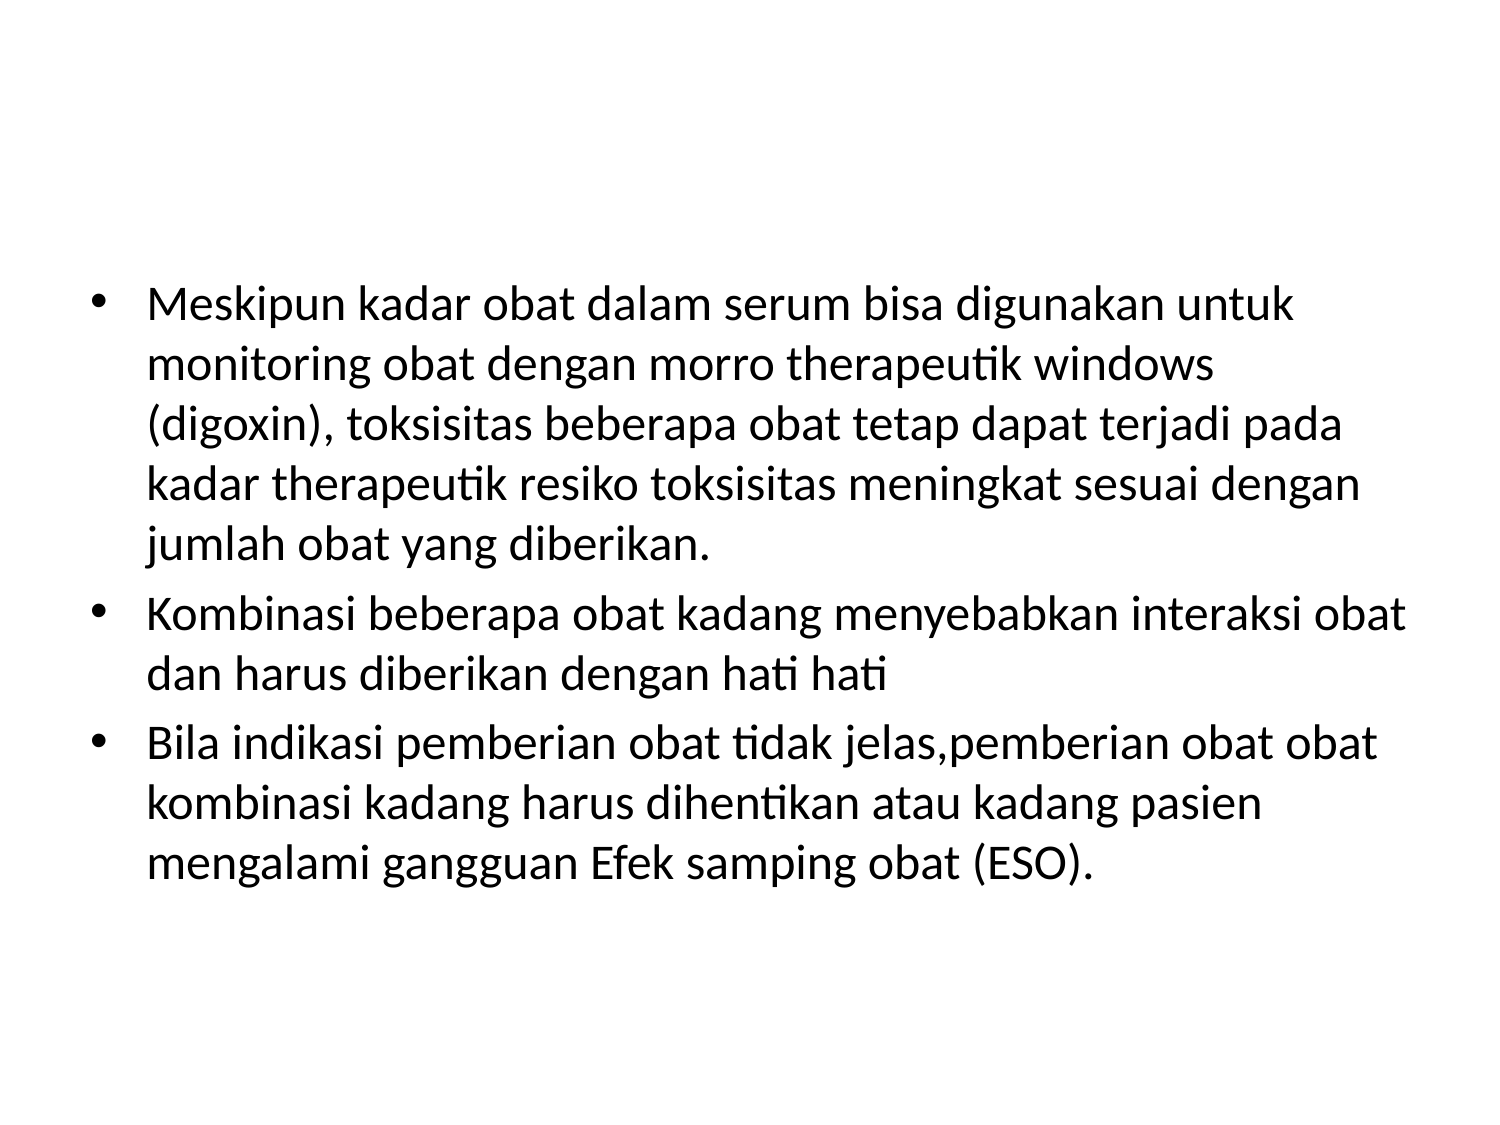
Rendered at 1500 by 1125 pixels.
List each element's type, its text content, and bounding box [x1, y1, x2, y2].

list Meskipun kadar obat dalam serum bisa digunakan untuk monitoring obat dengan morro therapeutik windows (digoxin), toksisitas beberapa obat tetap dapat terjadi pada kadar therapeutik resiko toksisitas meningkat sesuai dengan jumlah obat yang diberikan. Kombinasi beberapa obat kadang menyebabkan interaksi obat dan harus diberikan dengan hati hati Bila indikasi pemberian obat tidak jelas,pemberian obat obat kombinasi kadang harus dihentikan atau kadang pasien mengalami gangguan Efek samping obat (ESO). [75, 262, 1425, 1005]
